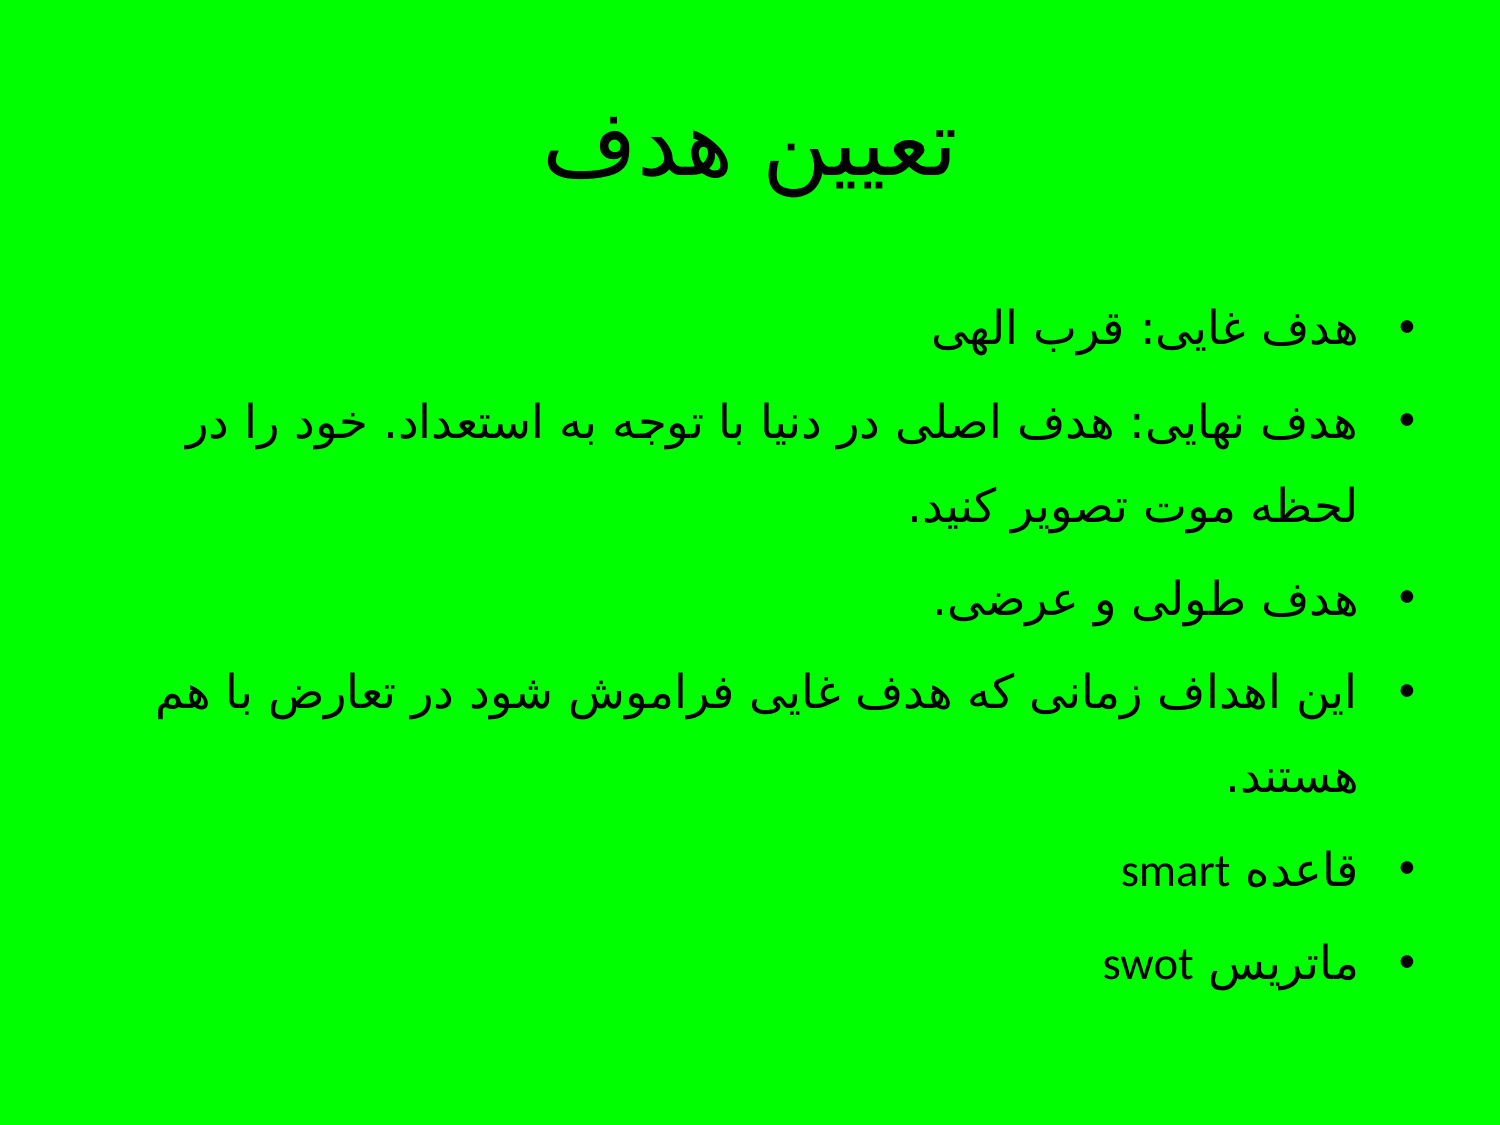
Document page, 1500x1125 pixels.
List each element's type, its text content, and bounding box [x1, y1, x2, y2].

title تعیین هدف [75, 45, 1425, 233]
list هدف غایی: قرب الهی هدف نهایی: هدف اصلی در دنیا با توجه به استعداد. خود را در لحظه موت تصویر کنید. هدف طولی و عرضی. این اهداف زمانی که هدف غایی فراموش شود در تعارض با هم هستند. قاعده smart ماتریس swot [75, 262, 1425, 1005]
